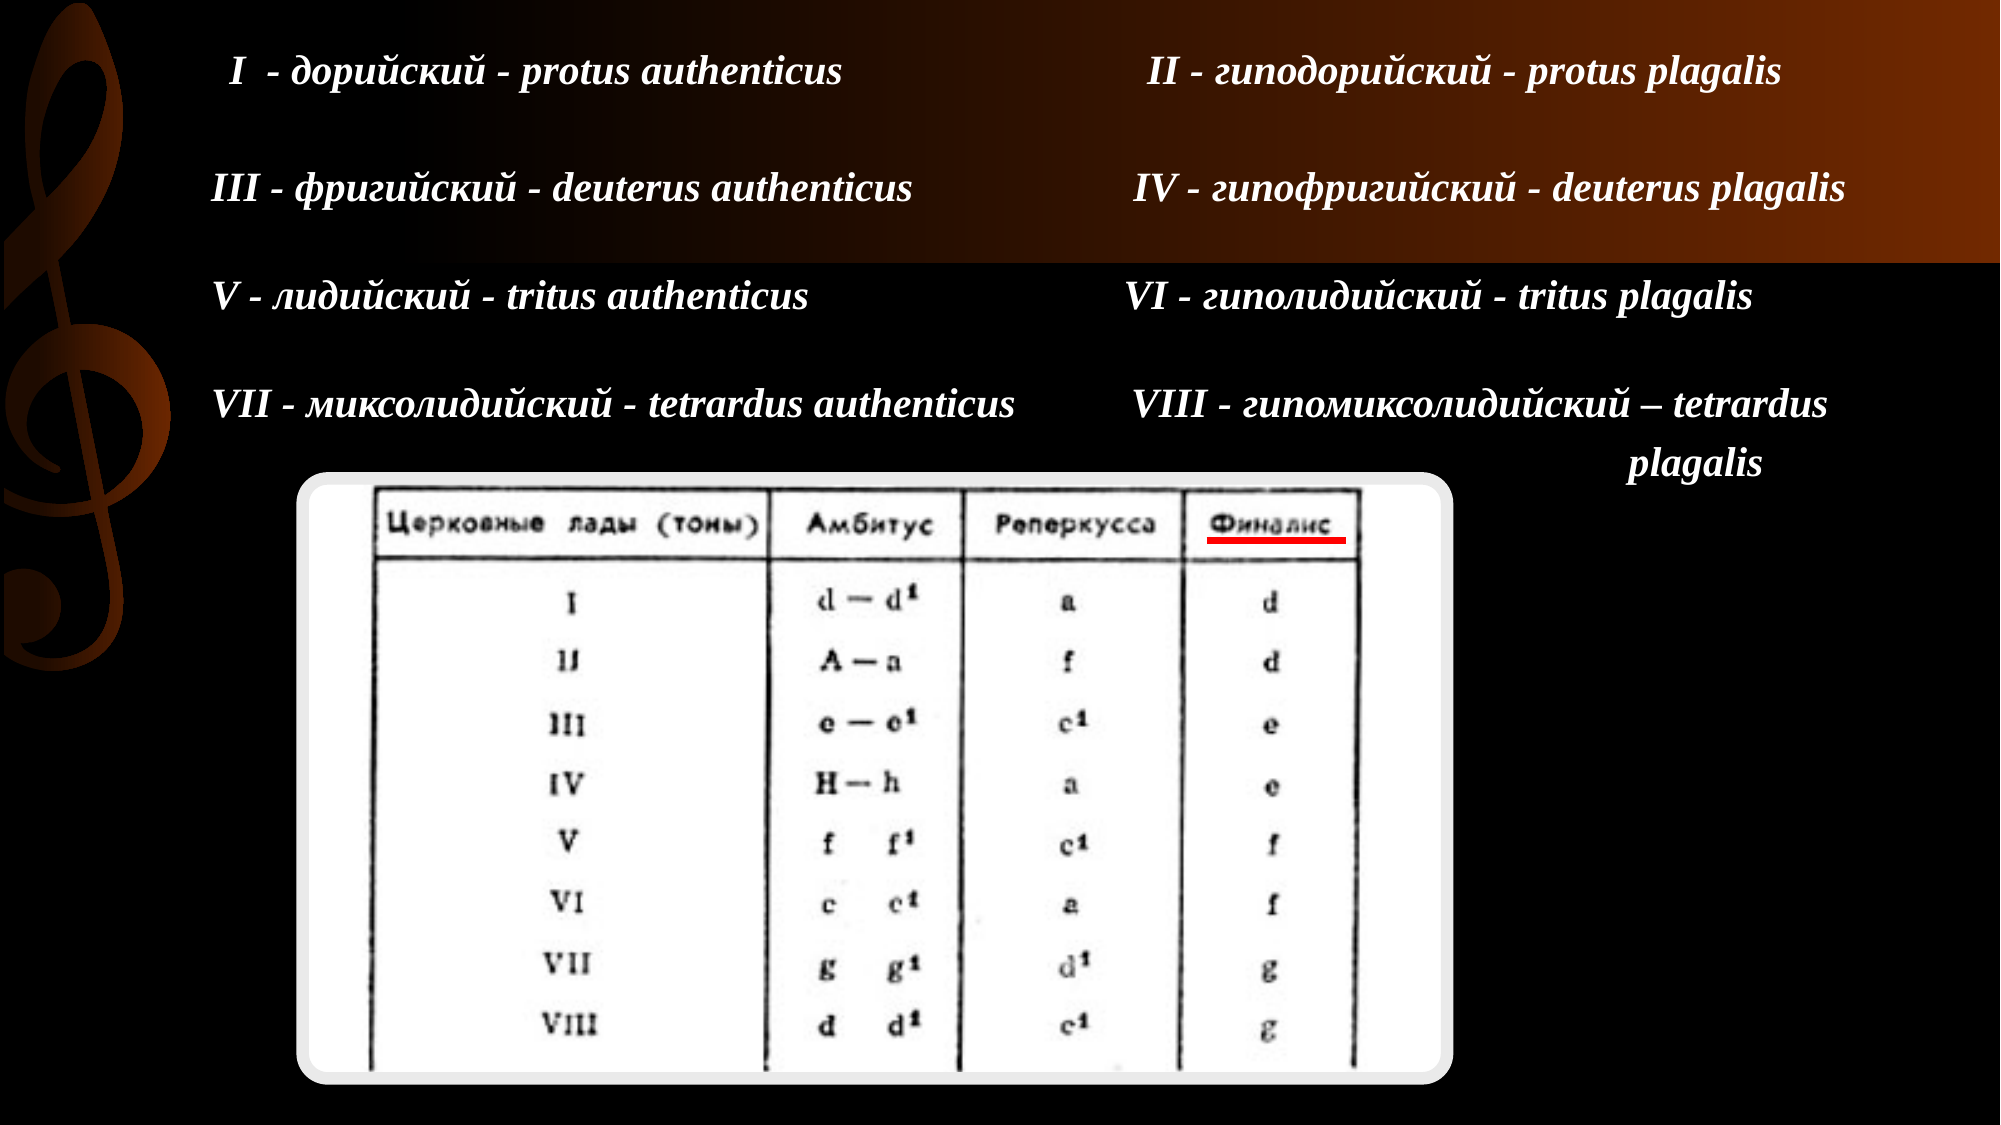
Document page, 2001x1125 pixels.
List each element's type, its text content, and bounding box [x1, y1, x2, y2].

list I - дорийский - protus authenticus II - гиподорийский - protus plagalis III - фригийский - deuterus authenticus IV - гипофригийский - deuterus plagalis V - лидийский - tritus authenticus VI - гиполидийский - tritus plagalis VII - миксолидийский - tetrardus authenticus VIII - гипомиксолидийский – tetrardus plagalis [196, 35, 1939, 1073]
picture [302, 478, 1448, 1079]
